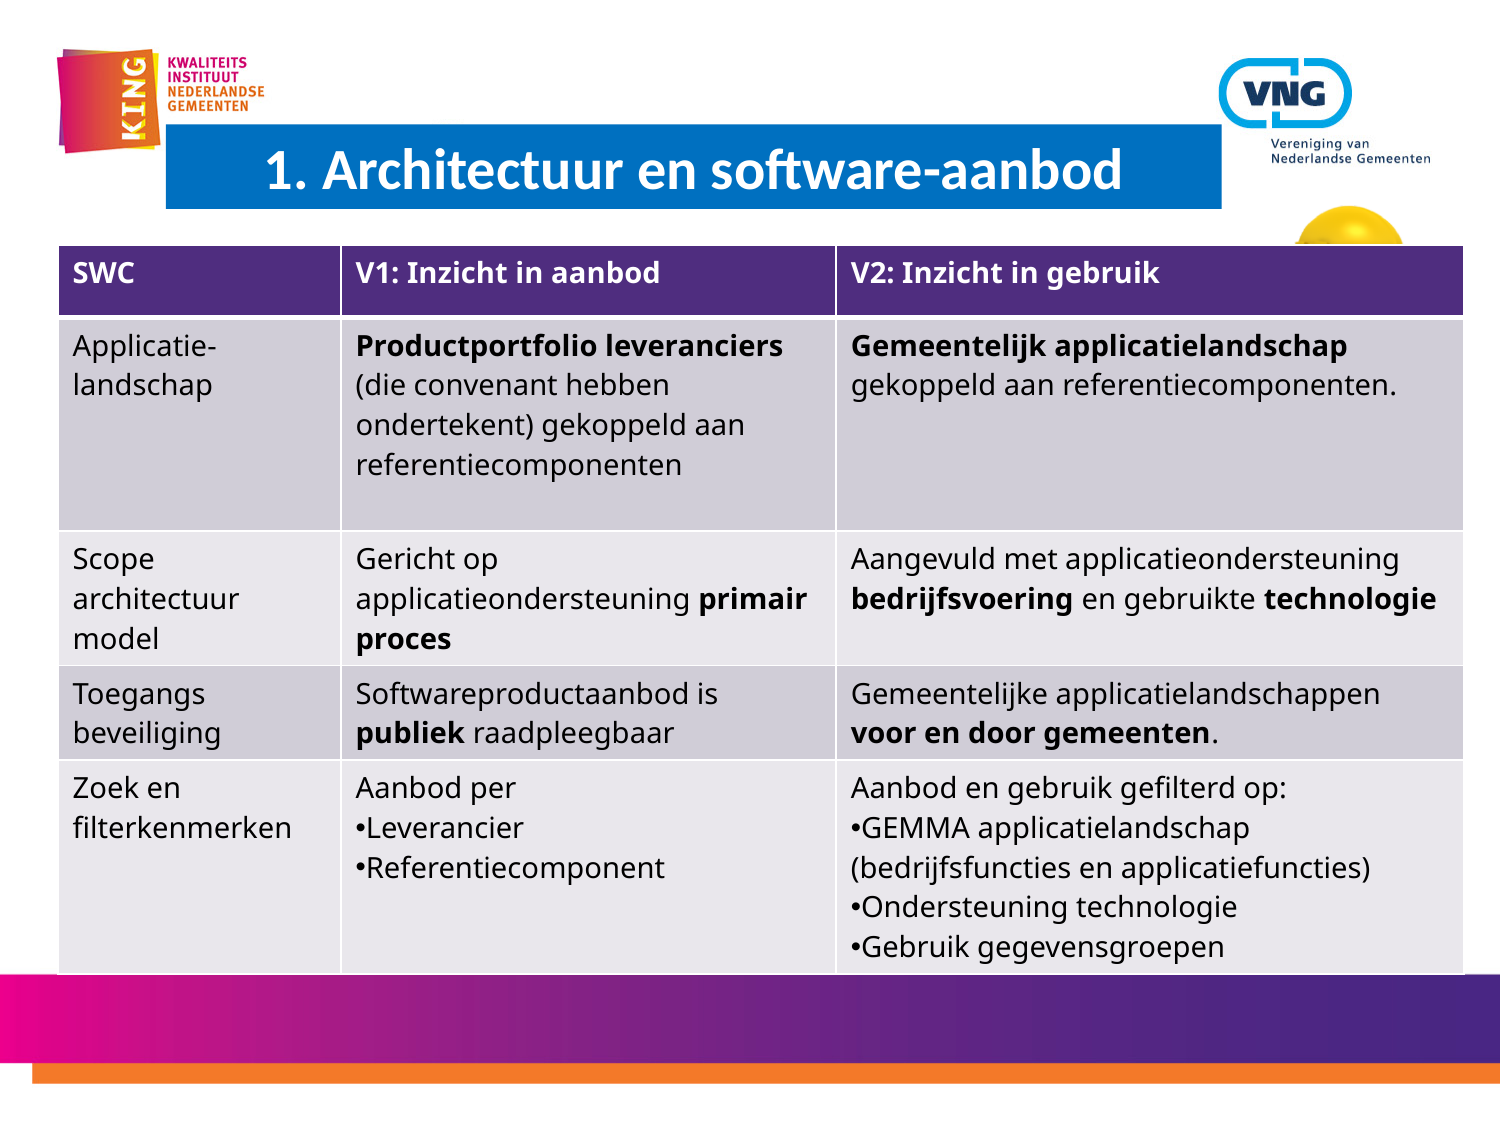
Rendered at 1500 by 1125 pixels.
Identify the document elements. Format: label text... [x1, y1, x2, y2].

text_box 1. Architectuur en software-aanbod [165, 124, 1222, 209]
table_cell Gericht op applicatieondersteuning primair proces [342, 532, 835, 665]
table_cell Scope architectuur model [59, 532, 340, 665]
picture [0, 0, 1500, 1125]
table_cell Productportfolio leveranciers (die convenant hebben ondertekent) gekoppeld aan referentiecomponenten [342, 320, 835, 530]
table_header SWC [59, 246, 340, 315]
table_cell Aanbod per Leverancier Referentiecomponent [342, 761, 835, 973]
table_cell Aangevuld met applicatieondersteuning bedrijfsvoering en gebruikte technologie [837, 532, 1463, 665]
table_cell Softwareproductaanbod is publiek raadpleegbaar [342, 666, 835, 759]
table_cell Aanbod en gebruik gefilterd op: GEMMA applicatielandschap (bedrijfsfuncties en applicatiefuncties) Ondersteuning technologie Gebruik gegevensgroepen [837, 761, 1463, 973]
table_cell Toegangs beveiliging [59, 666, 340, 759]
table_cell Applicatie-landschap [59, 320, 340, 530]
table_header V1: Inzicht in aanbod [342, 246, 835, 315]
table_cell Gemeentelijke applicatielandschappen voor en door gemeenten. [837, 666, 1463, 759]
table_cell Gemeentelijk applicatielandschap gekoppeld aan referentiecomponenten. [837, 320, 1127, 530]
table_cell Zoek en filterkenmerken [59, 761, 340, 973]
table_header V2: Inzicht in gebruik [837, 246, 1127, 315]
